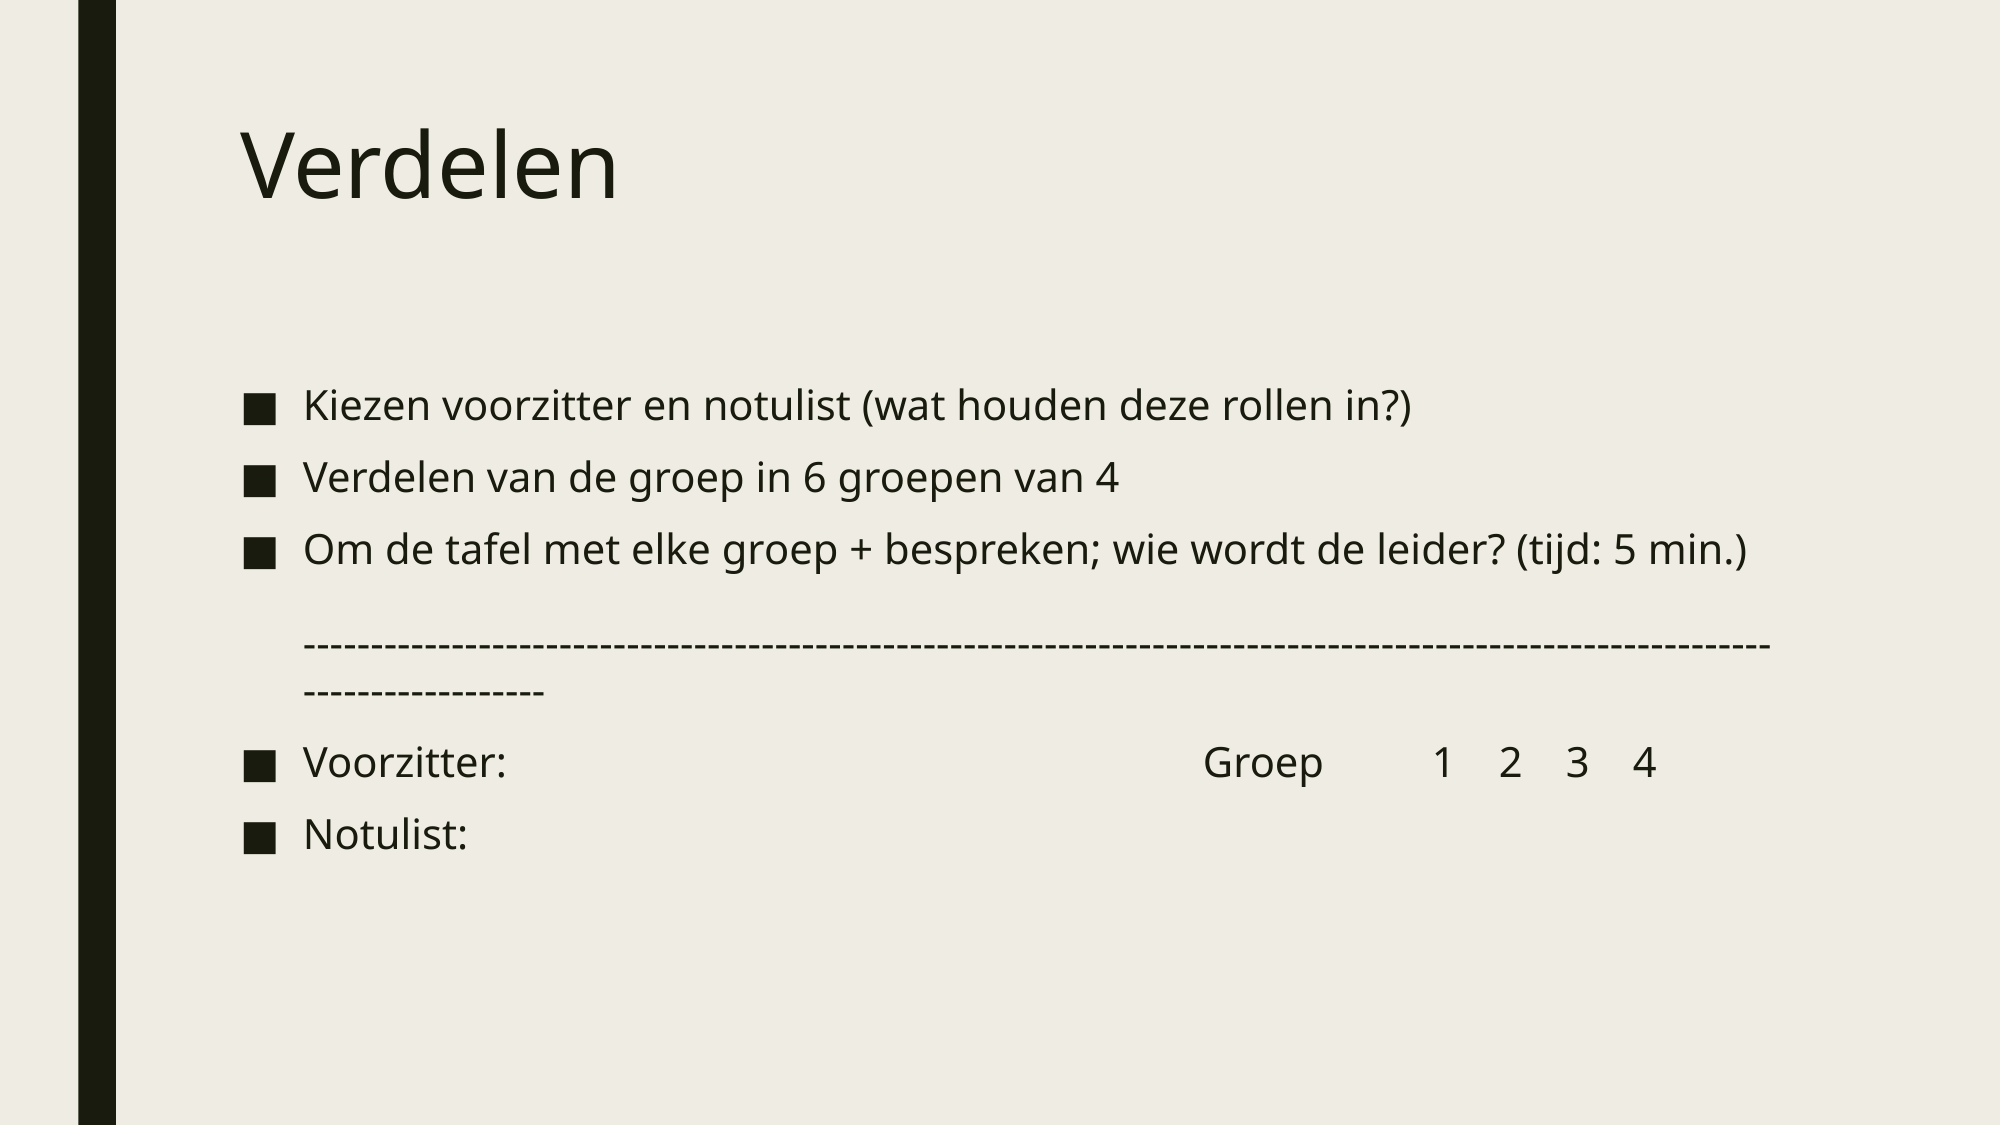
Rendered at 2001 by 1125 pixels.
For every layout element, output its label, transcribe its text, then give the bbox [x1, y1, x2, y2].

list Kiezen voorzitter en notulist (wat houden deze rollen in?) Verdelen van de groep in 6 groepen van 4 Om de tafel met elke groep + bespreken; wie wordt de leider? (tijd: 5 min.) ------------------------------------------------------------------------------------------------------------------------------- Voorzitter: Groep 1 2 3 4 Notulist: [225, 375, 1800, 963]
title Verdelen [225, 112, 1800, 357]
